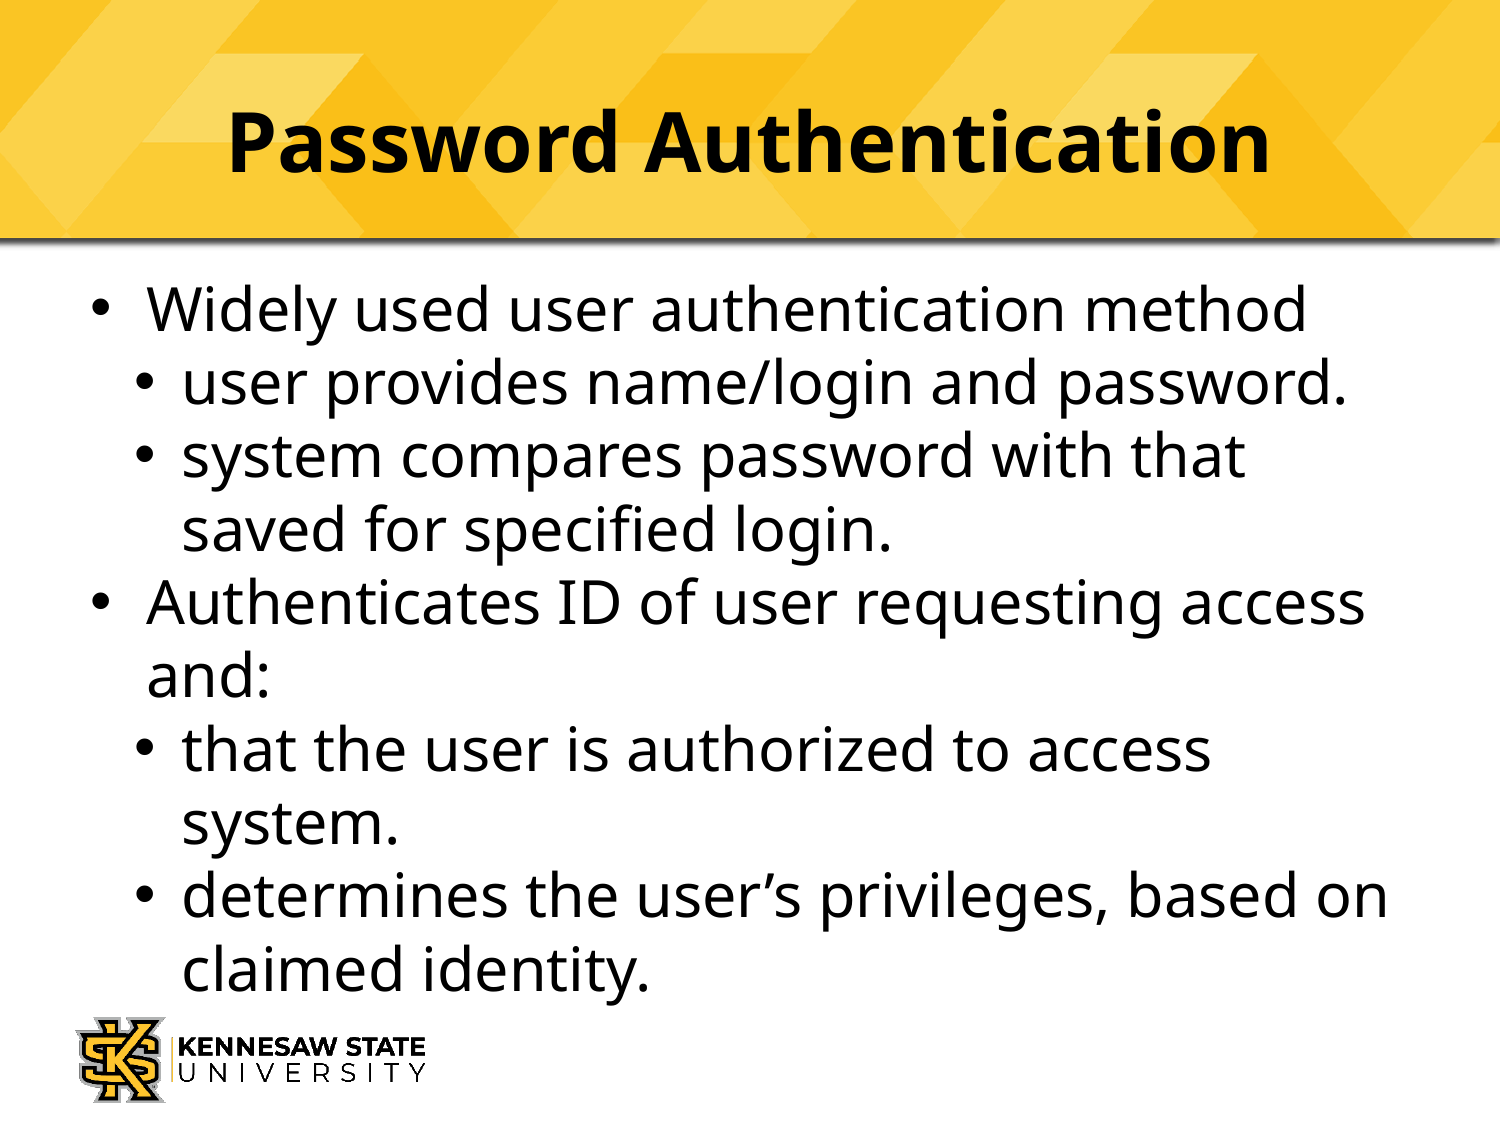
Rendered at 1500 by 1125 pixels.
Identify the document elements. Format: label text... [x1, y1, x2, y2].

list Widely used user authentication method user provides name/login and password. system compares password with that saved for specified login. Authenticates ID of user requesting access and: that the user is authorized to access system. determines the user’s privileges, based on claimed identity. [75, 262, 1425, 1005]
picture [75, 1017, 425, 1103]
title Password Authentication [75, 45, 1425, 233]
picture [0, 0, 1500, 251]
